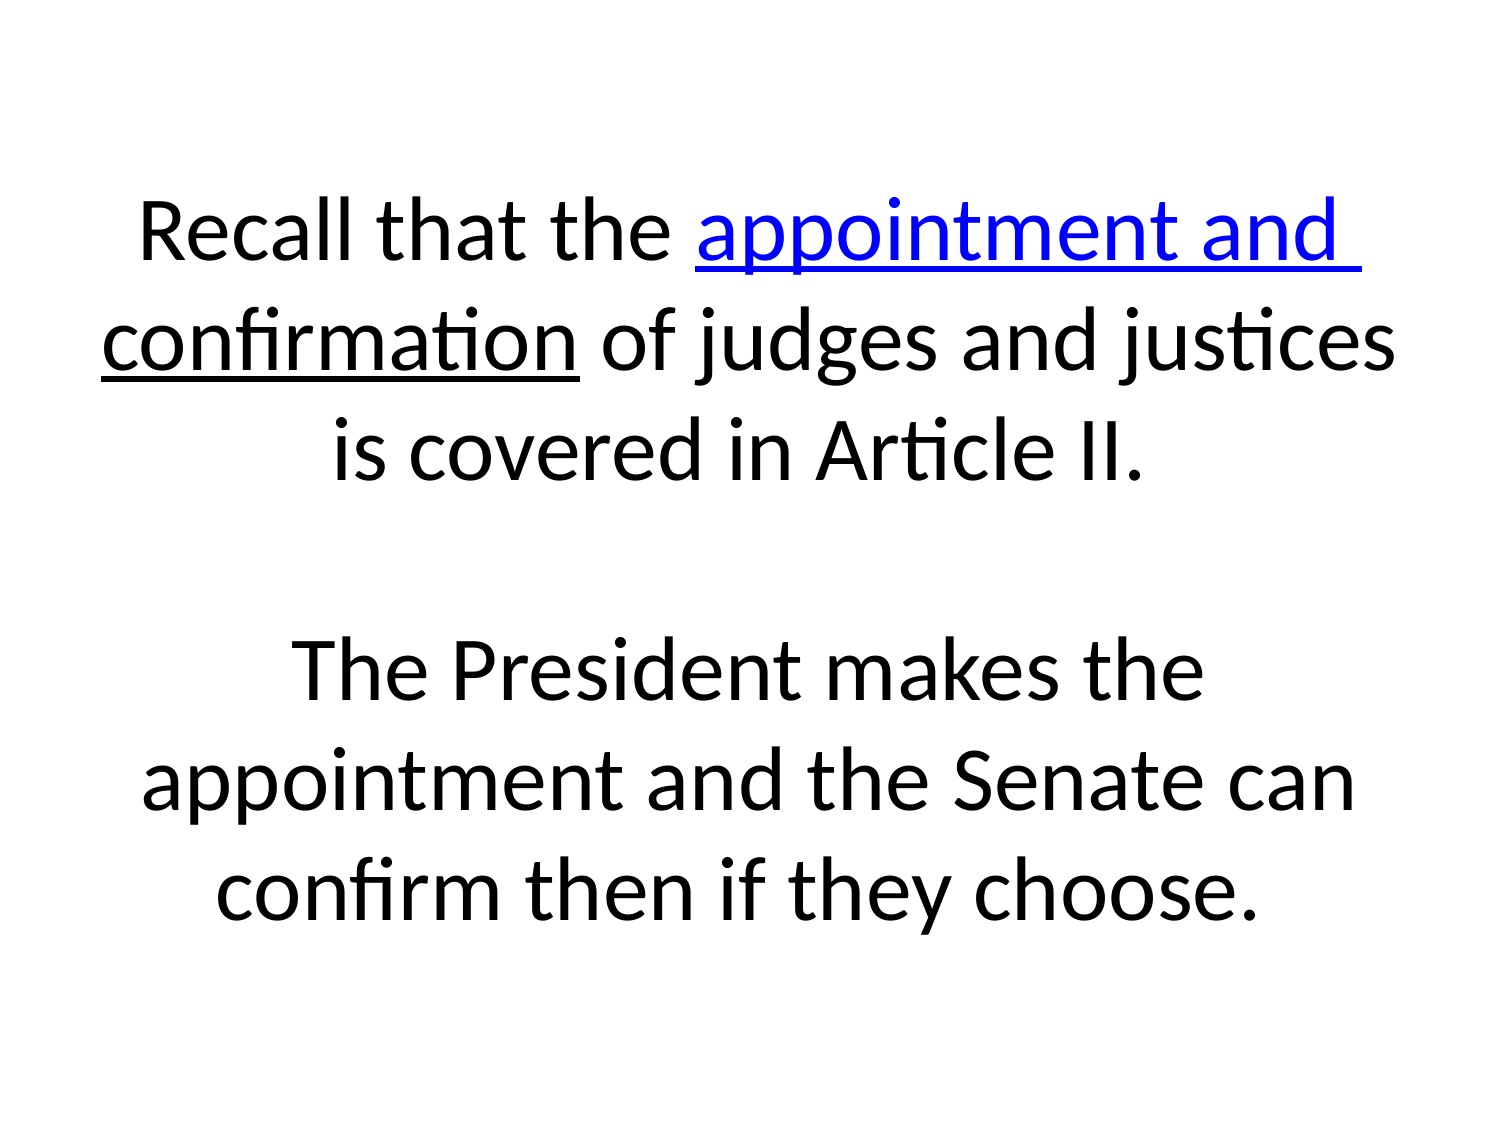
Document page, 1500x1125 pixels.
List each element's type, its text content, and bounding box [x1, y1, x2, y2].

title Recall that the appointment and confirmation of judges and justices is covered in Article II. The President makes the appointment and the Senate can confirm then if they choose. [74, 44, 1426, 1063]
